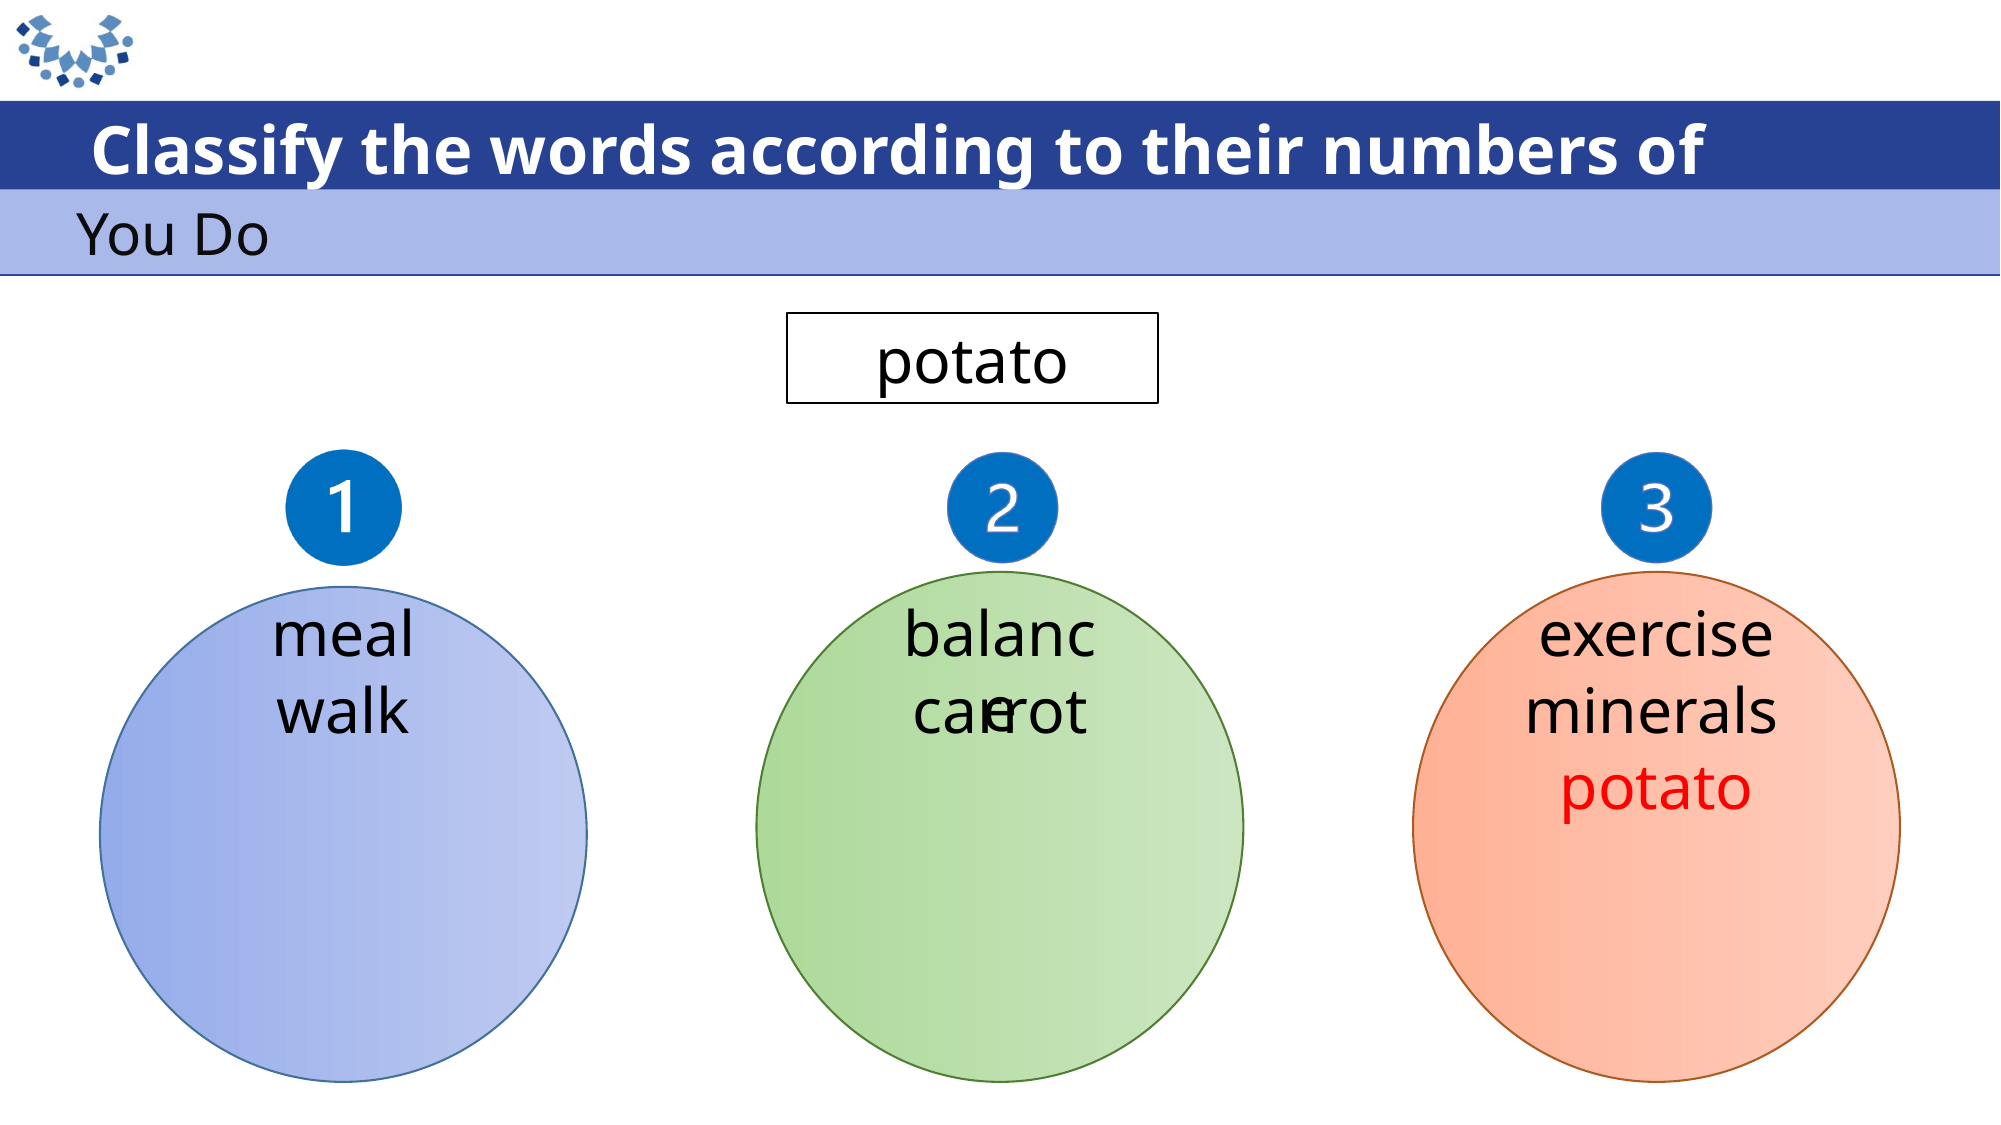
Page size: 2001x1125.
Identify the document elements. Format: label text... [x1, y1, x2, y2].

text_box meal [227, 586, 460, 663]
picture [933, 438, 1072, 577]
text_box balance [874, 586, 1126, 663]
text_box potato [786, 313, 1158, 404]
picture [270, 434, 417, 581]
text_box [99, 674, 587, 1082]
text_box Classify the words according to their numbers of syllables. [0, 100, 2000, 189]
text_box [167, 616, 227, 663]
text_box [1413, 620, 1900, 1082]
text_box minerals [1465, 663, 1837, 753]
text_box carrot [814, 663, 1186, 753]
picture [8, 15, 138, 92]
text_box [1576, 577, 1737, 586]
text_box potato [1471, 739, 1843, 830]
text_box exercise [1513, 586, 1800, 663]
text_box [920, 577, 1080, 586]
text_box [460, 617, 520, 663]
picture [1587, 438, 1726, 577]
text_box walk [157, 663, 529, 753]
text_box [756, 608, 1244, 1082]
text_box You Do [0, 189, 2000, 275]
